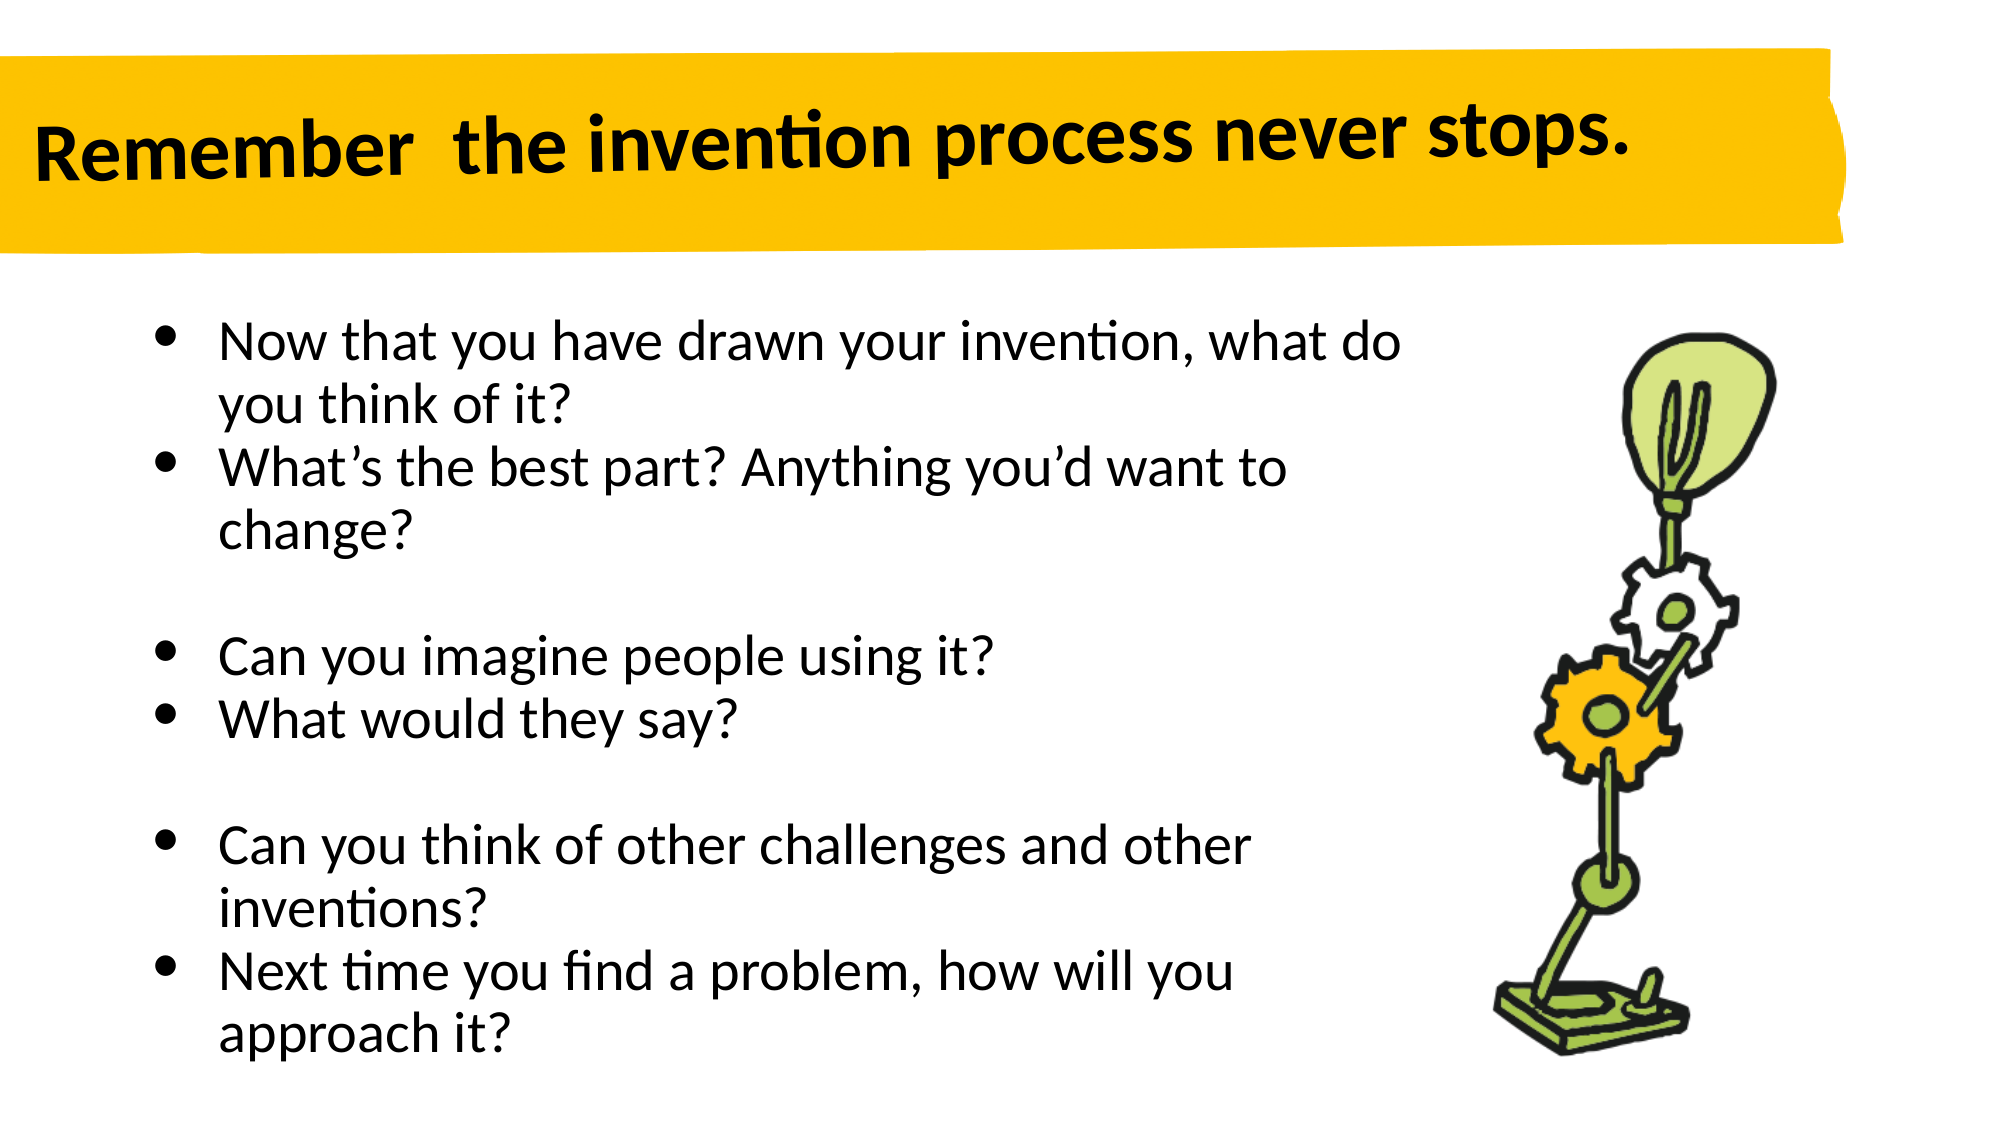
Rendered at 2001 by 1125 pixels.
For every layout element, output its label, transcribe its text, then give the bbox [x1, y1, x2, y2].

picture [0, 40, 2000, 1125]
list Now that you have drawn your invention, what do you think of it? What’s the best part? Anything you’d want to change? Can you imagine people using it? What would they say? Can you think of other challenges and other inventions? Next time you find a problem, how will you approach it? [128, 295, 1193, 1009]
